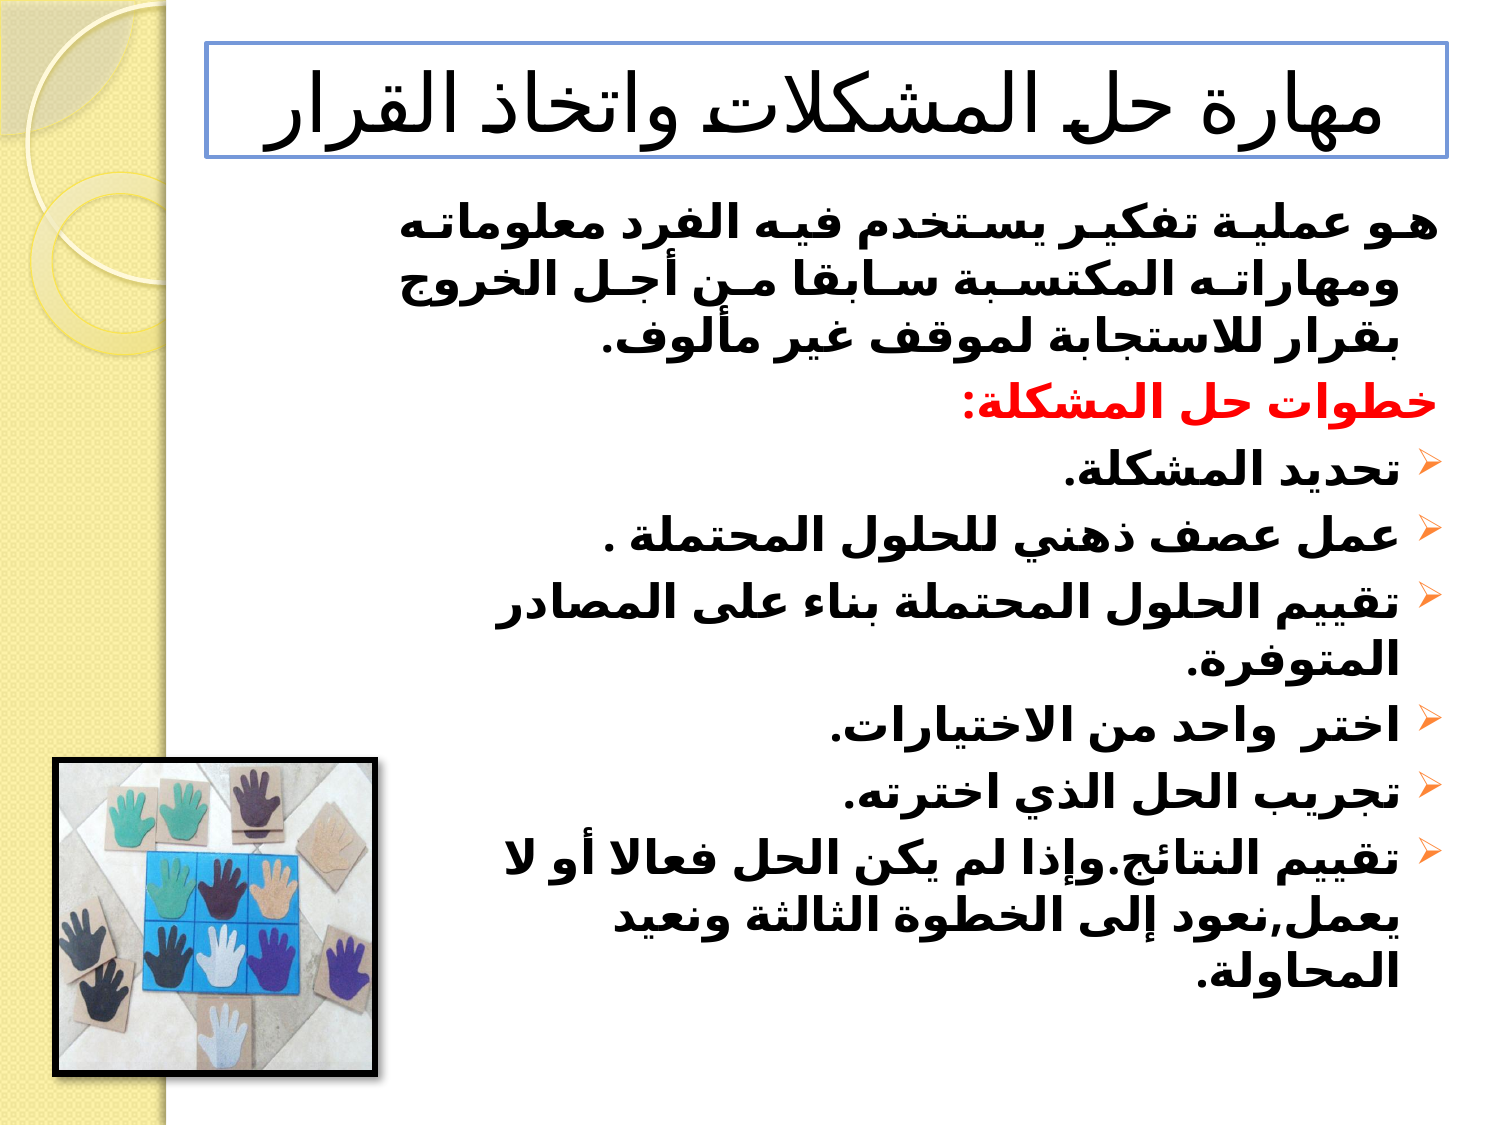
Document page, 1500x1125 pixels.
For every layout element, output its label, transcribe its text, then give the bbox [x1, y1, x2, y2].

text_box مهارة حل المشكلات واتخاذ القرار [204, 41, 1449, 159]
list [58, 763, 373, 1071]
list هو عملية تفكير يستخدم فيه الفرد معلوماته ومهاراته المكتسبة سابقا من أجل الخروج بقرار للاستجابة لموقف غير مألوف. خطوات حل المشكلة: تحديد المشكلة. عمل عصف ذهني للحلول المحتملة . تقييم الحلول المحتملة بناء على المصادر المتوفرة. اختر واحد من الاختيارات. تجريب الحل الذي اخترته. تقييم النتائج.وإذا لم يكن الحل فعالا أو لا يعمل,نعود إلى الخطوة الثالثة ونعيد المحاولة. [383, 184, 1466, 1015]
